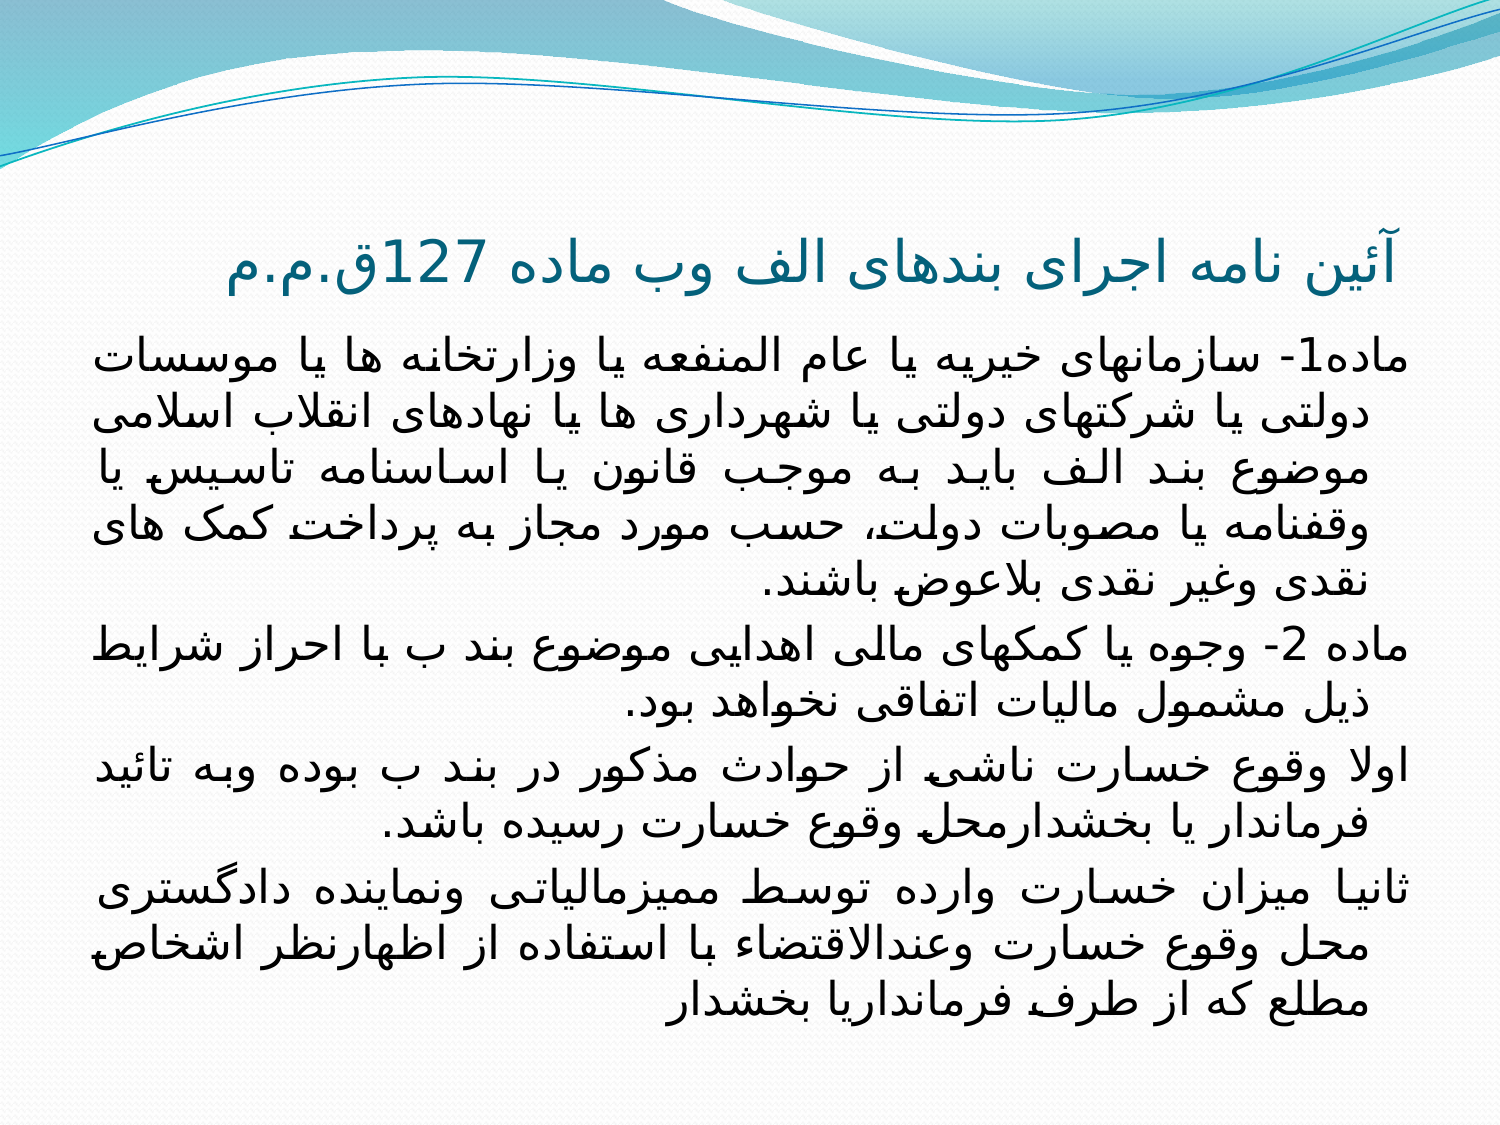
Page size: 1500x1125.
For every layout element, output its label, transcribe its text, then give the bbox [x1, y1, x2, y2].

title آئین نامه اجرای بندهای الف وب ماده 127ق.م.م [75, 115, 1425, 303]
list ماده1- سازمانهای خیریه یا عام المنفعه یا وزارتخانه ها یا موسسات دولتی یا شرکتهای دولتی یا شهرداری ها یا نهادهای انقلاب اسلامی موضوع بند الف باید به موجب قانون یا اساسنامه تاسیس یا وقفنامه یا مصوبات دولت، حسب مورد مجاز به پرداخت کمک های نقدی وغیر نقدی بلاعوض باشند. ماده 2- وجوه یا کمکهای مالی اهدایی موضوع بند ب با احراز شرایط ذیل مشمول مالیات اتفاقی نخواهد بود. اولا وقوع خسارت ناشی از حوادث مذکور در بند ب بوده وبه تائید فرماندار یا بخشدارمحل وقوع خسارت رسیده باشد. ثانیا میزان خسارت وارده توسط ممیزمالیاتی ونماینده دادگستری محل وقوع خسارت وعندالاقتضاء با استفاده از اظهارنظر اشخاص مطلع که از طرف فرمانداریا بخشدار [75, 317, 1425, 1038]
